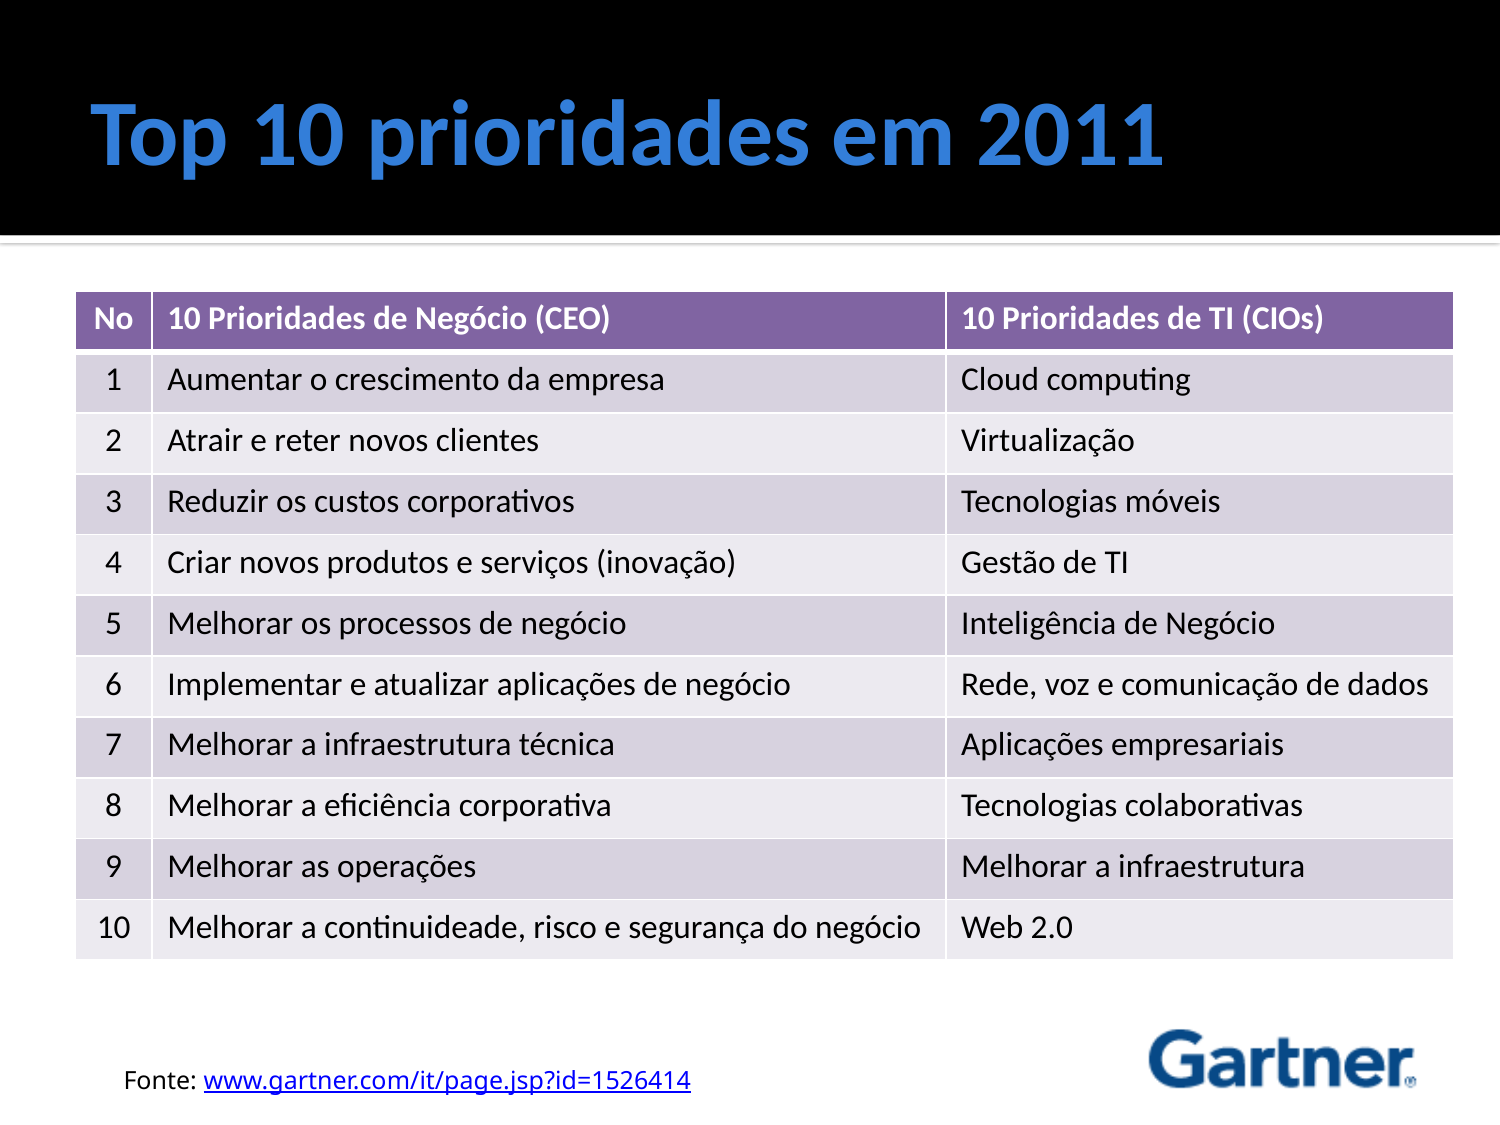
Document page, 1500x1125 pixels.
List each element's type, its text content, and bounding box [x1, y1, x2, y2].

table_cell Atrair e reter novos clientes [153, 414, 945, 473]
table_header 10 Prioridades de Negócio (CEO) [153, 292, 945, 349]
table_cell Melhorar os processos de negócio [153, 596, 945, 655]
table_cell 3 [76, 475, 151, 534]
table_cell 7 [76, 718, 151, 777]
table_cell Web 2.0 [947, 900, 1453, 959]
table_cell Melhorar a infraestrutura [947, 839, 1453, 899]
table_header 10 Prioridades de TI (CIOs) [947, 292, 1453, 349]
table_cell Aumentar o crescimento da empresa [153, 355, 945, 412]
table_cell Implementar e atualizar aplicações de negócio [153, 657, 945, 716]
table_cell 2 [76, 414, 151, 473]
table_cell Virtualização [947, 414, 1453, 473]
table_cell 1 [76, 355, 151, 412]
table_cell Tecnologias móveis [947, 475, 1453, 534]
table_cell Criar novos produtos e serviços (inovação) [153, 535, 945, 594]
table_cell Tecnologias colaborativas [947, 779, 1453, 838]
table_cell Rede, voz e comunicação de dados [947, 657, 1453, 716]
table_cell Melhorar a infraestrutura técnica [153, 718, 945, 777]
text_box Fonte: www.gartner.com/it/page.jsp?id=1526414 [108, 1056, 707, 1106]
table_cell 8 [76, 779, 151, 838]
table_header No [76, 292, 151, 349]
table_cell Cloud computing [947, 355, 1453, 412]
table_cell Melhorar as operações [153, 839, 945, 899]
table_cell 4 [76, 535, 151, 594]
table_cell Reduzir os custos corporativos [153, 475, 945, 534]
table_cell 6 [76, 657, 151, 716]
table_cell Inteligência de Negócio [947, 596, 1453, 655]
table_cell Aplicações empresariais [947, 718, 1453, 777]
table_cell 10 [76, 900, 151, 959]
picture [1142, 1011, 1424, 1109]
table_cell 5 [76, 596, 151, 655]
table_cell Melhorar a eficiência corporativa [153, 779, 945, 838]
table_cell 9 [76, 839, 151, 899]
table_cell Gestão de TI [947, 535, 1453, 594]
title Top 10 prioridades em 2011 [75, 25, 1425, 231]
table_cell Melhorar a continuideade, risco e segurança do negócio [153, 900, 945, 959]
